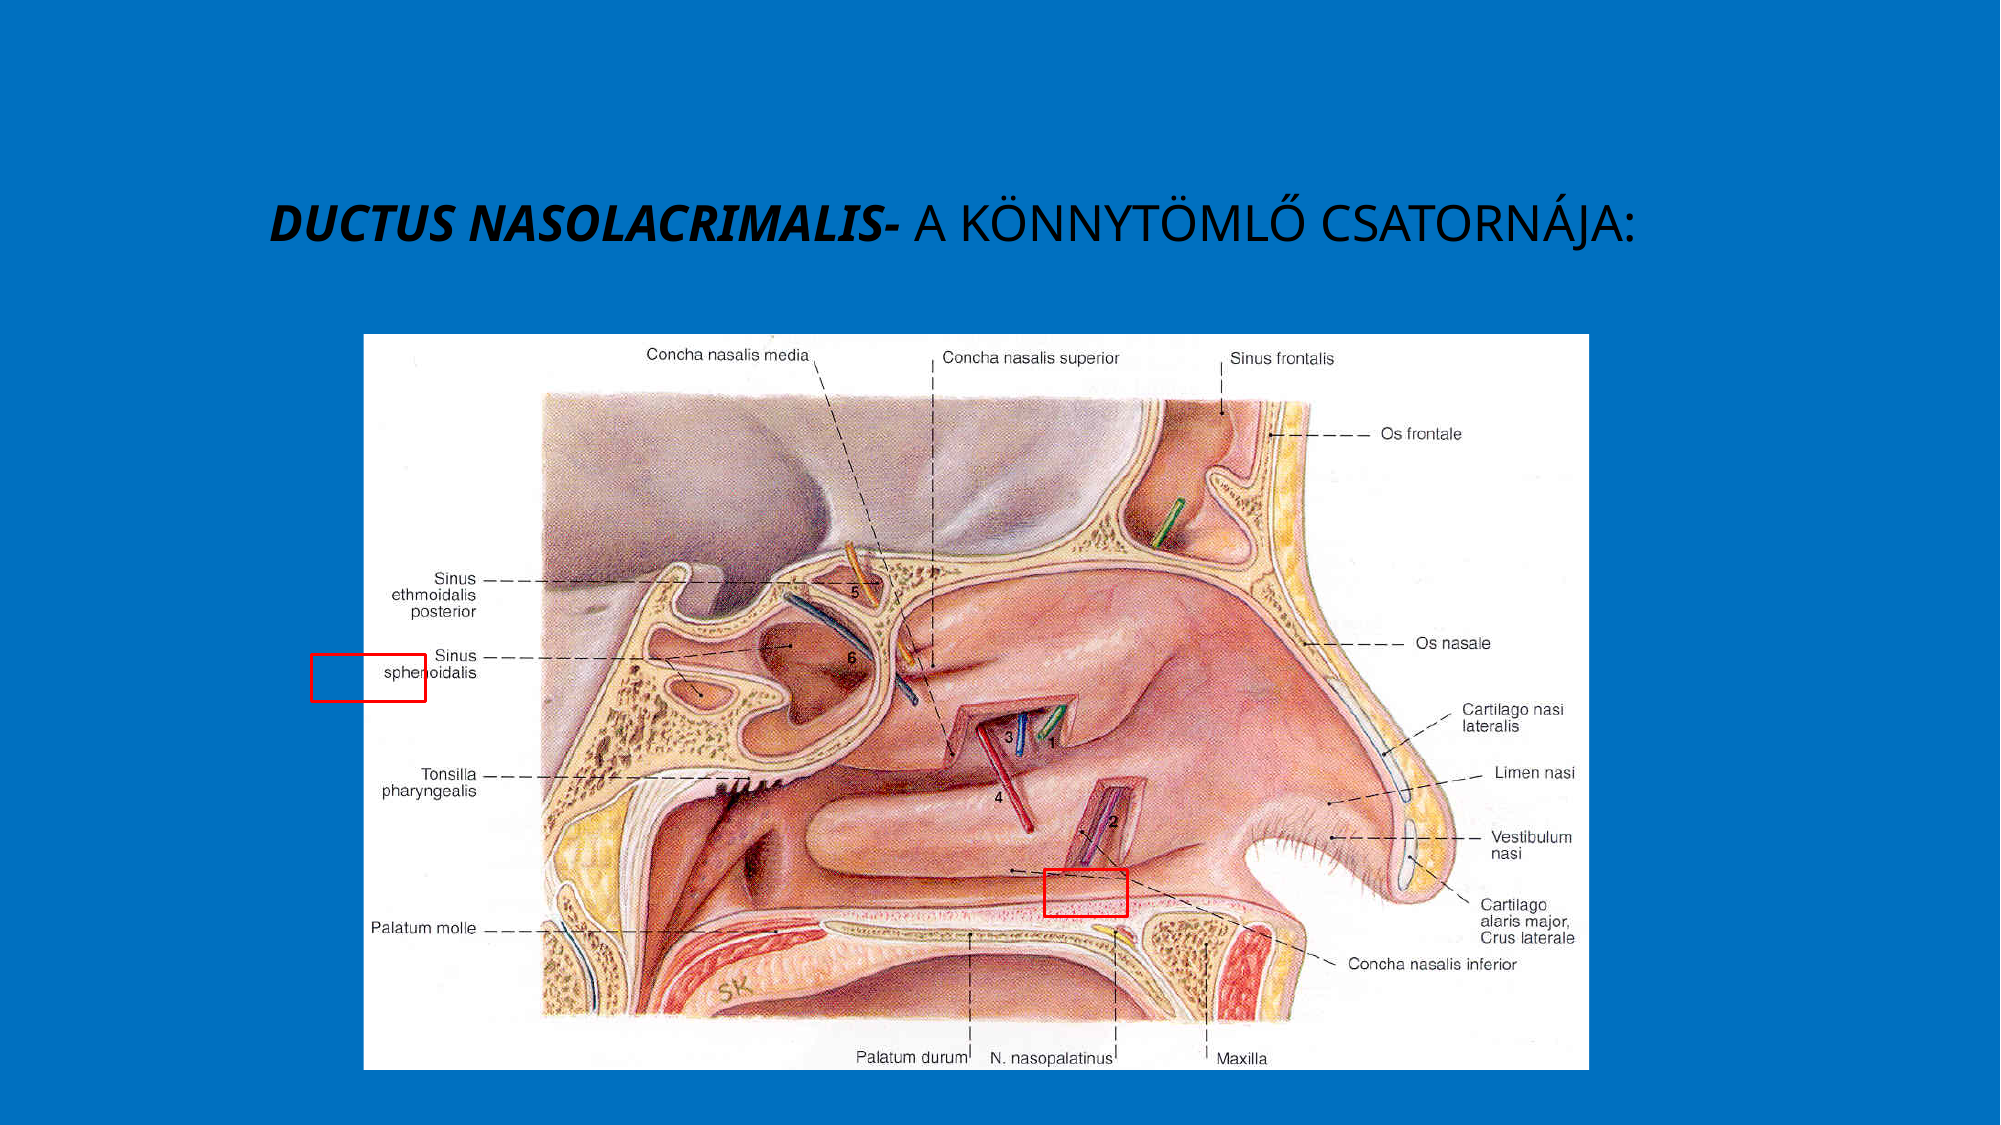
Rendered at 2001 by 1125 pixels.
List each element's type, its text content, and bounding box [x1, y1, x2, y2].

text_box [310, 653, 363, 703]
list ductus nasolacrimalis- a könnytömlő csatornája: [222, 0, 1685, 392]
picture [363, 333, 1590, 1071]
